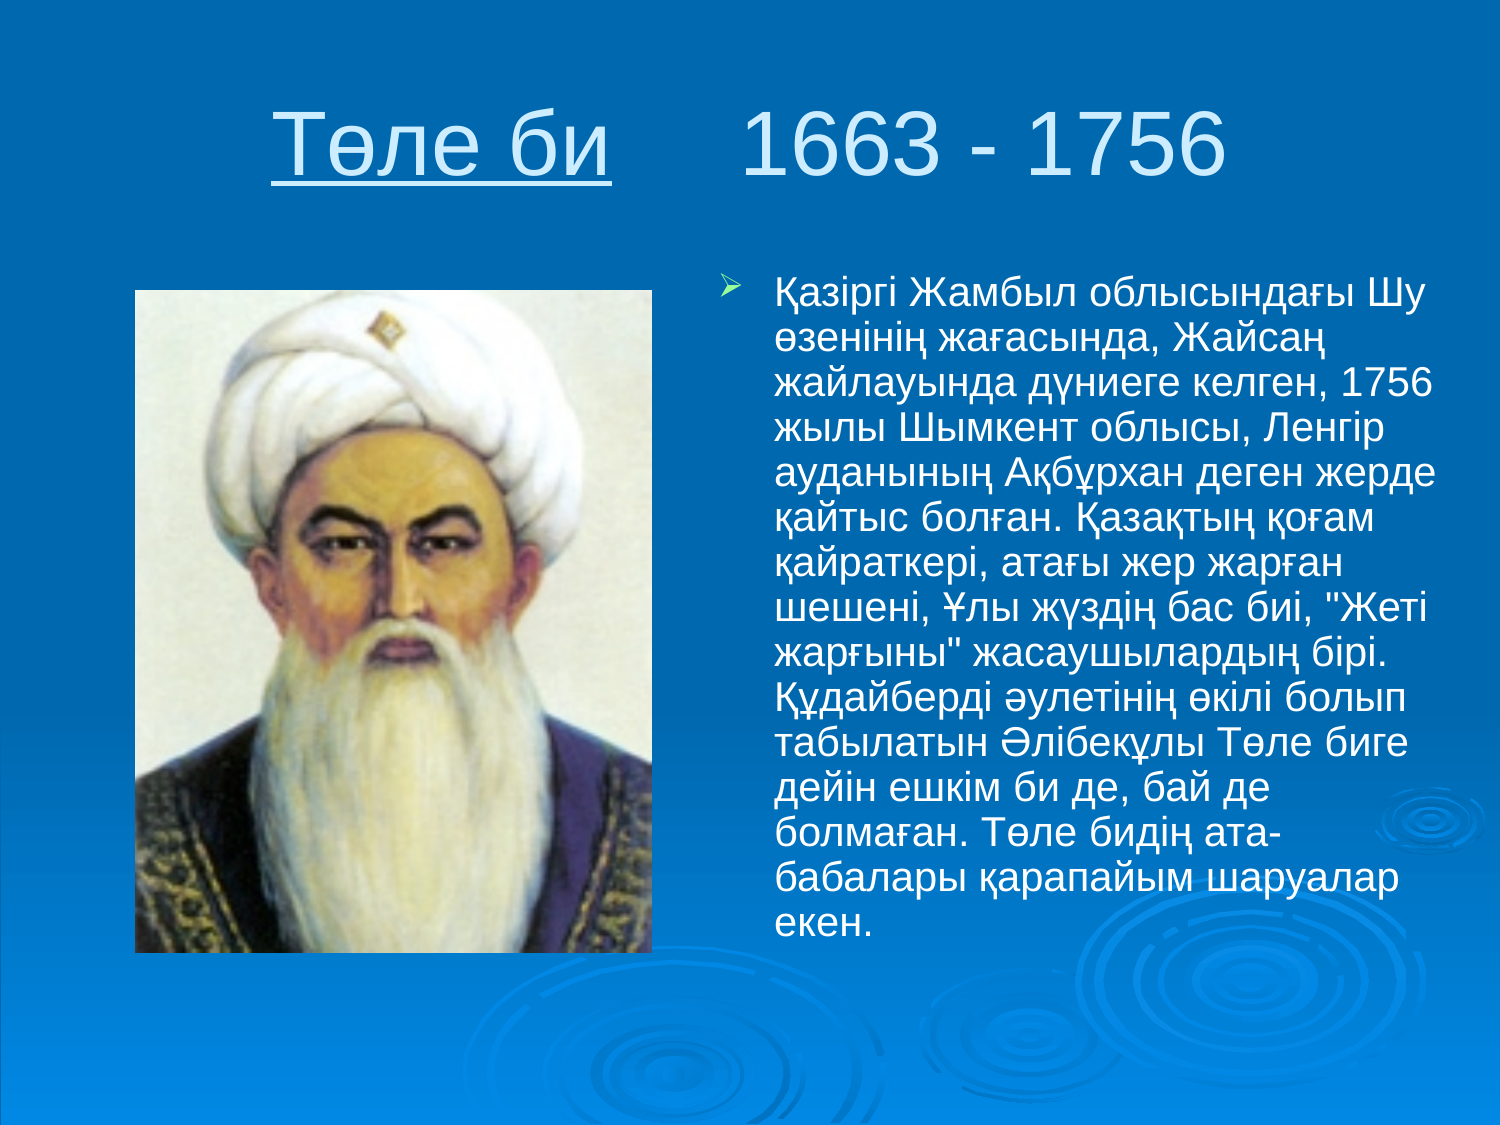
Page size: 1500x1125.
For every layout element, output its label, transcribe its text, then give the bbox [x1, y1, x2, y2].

list Қазіргі Жамбыл облысындағы Шу өзенінің жағасында, Жайсаң жайлауында дүниеге келген, 1756 жылы Шымкент облысы, Ленгір ауданының Ақбұрхан деген жерде қайтыс болған. Қазақтың қоғам қайраткері, атағы жер жарған шешені, Ұлы жүздің бас биі, "Жеті жарғыны" жасаушылардың бірі. Құдайберді әулетінің өкілі болып табылатын Әлібекұлы Төле биге дейін ешкім би де, бай де болмаған. Төле бидің ата-бабалары қарапайым шаруалар екен. [702, 262, 1460, 1006]
title Төле би 1663 - 1756 [74, 45, 1426, 233]
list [135, 290, 653, 953]
